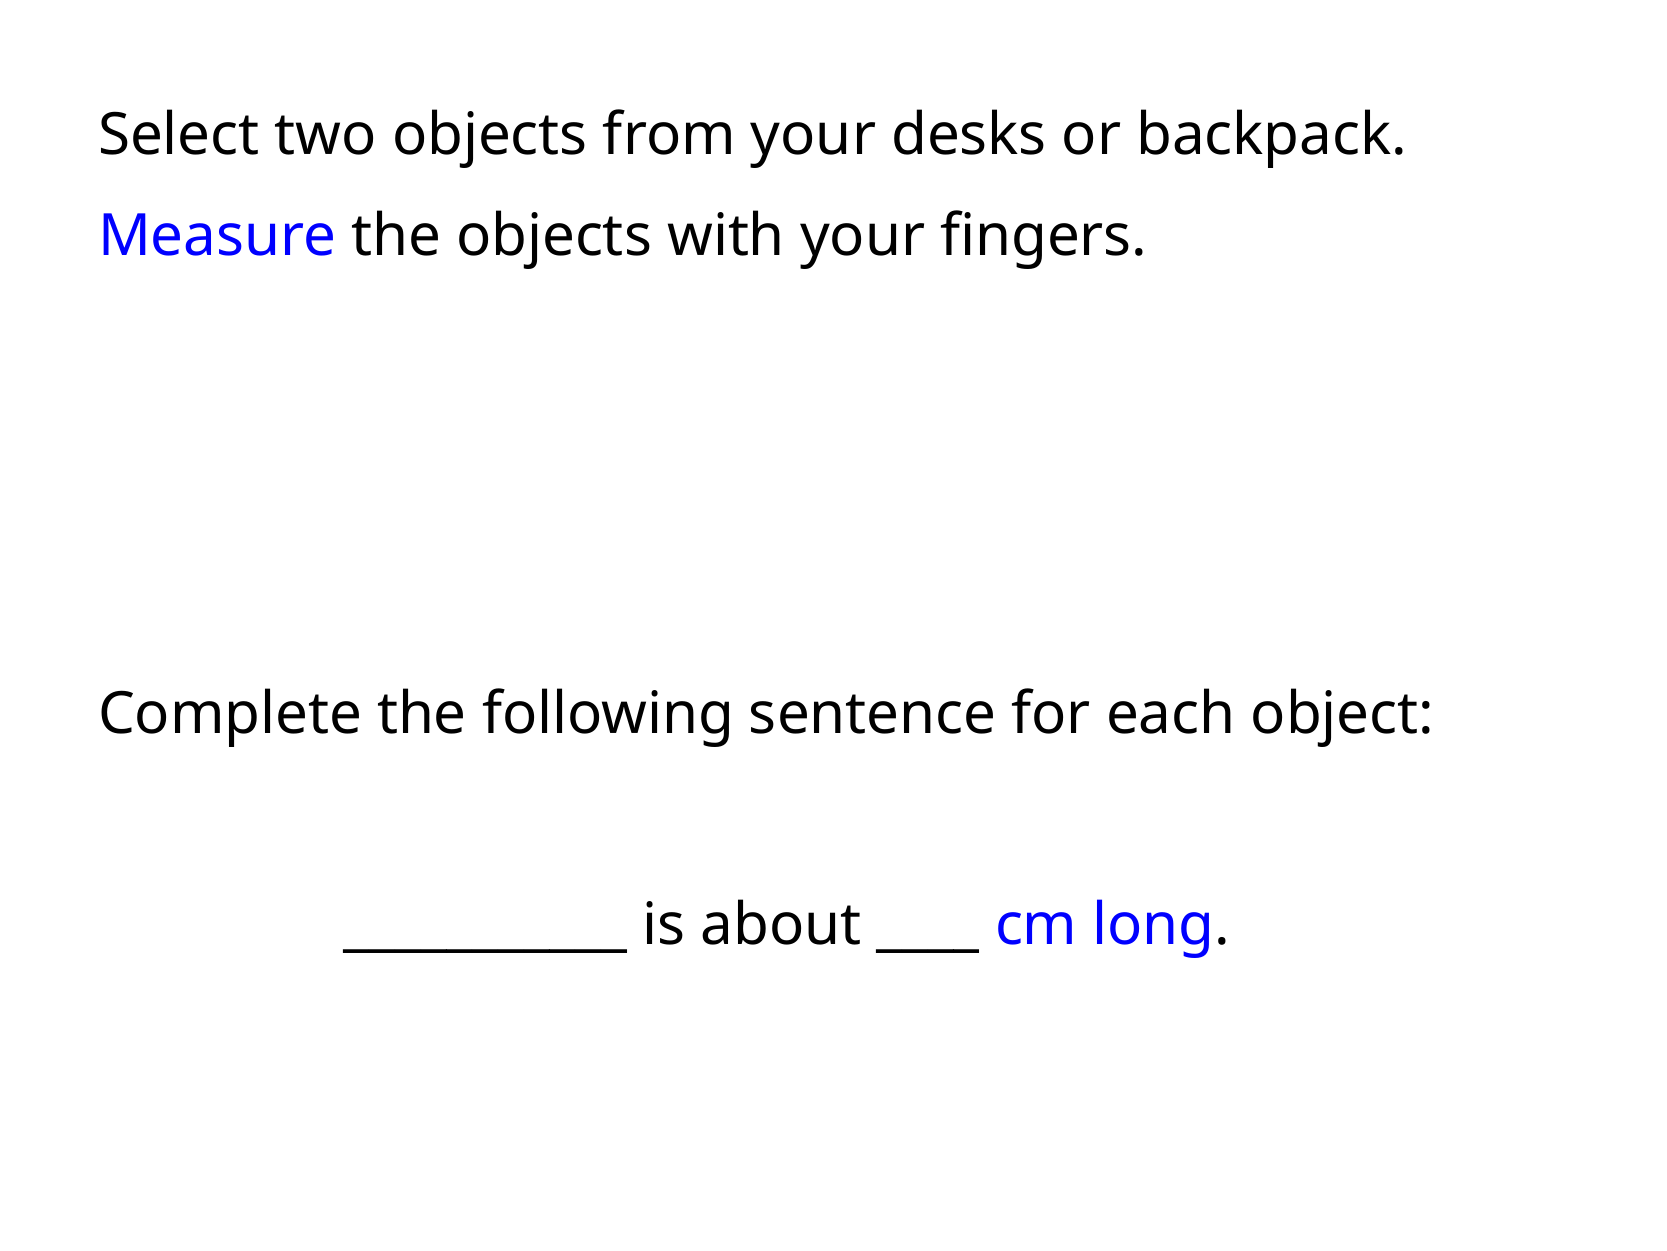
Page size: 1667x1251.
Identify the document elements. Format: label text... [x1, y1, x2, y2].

text_box Complete the following sentence for each object: [83, 658, 1542, 753]
text_box ___________ is about ____ cm long. [329, 868, 1354, 964]
text_box Select two objects from your desks or backpack. Measure the objects with your fingers. [83, 79, 1607, 275]
